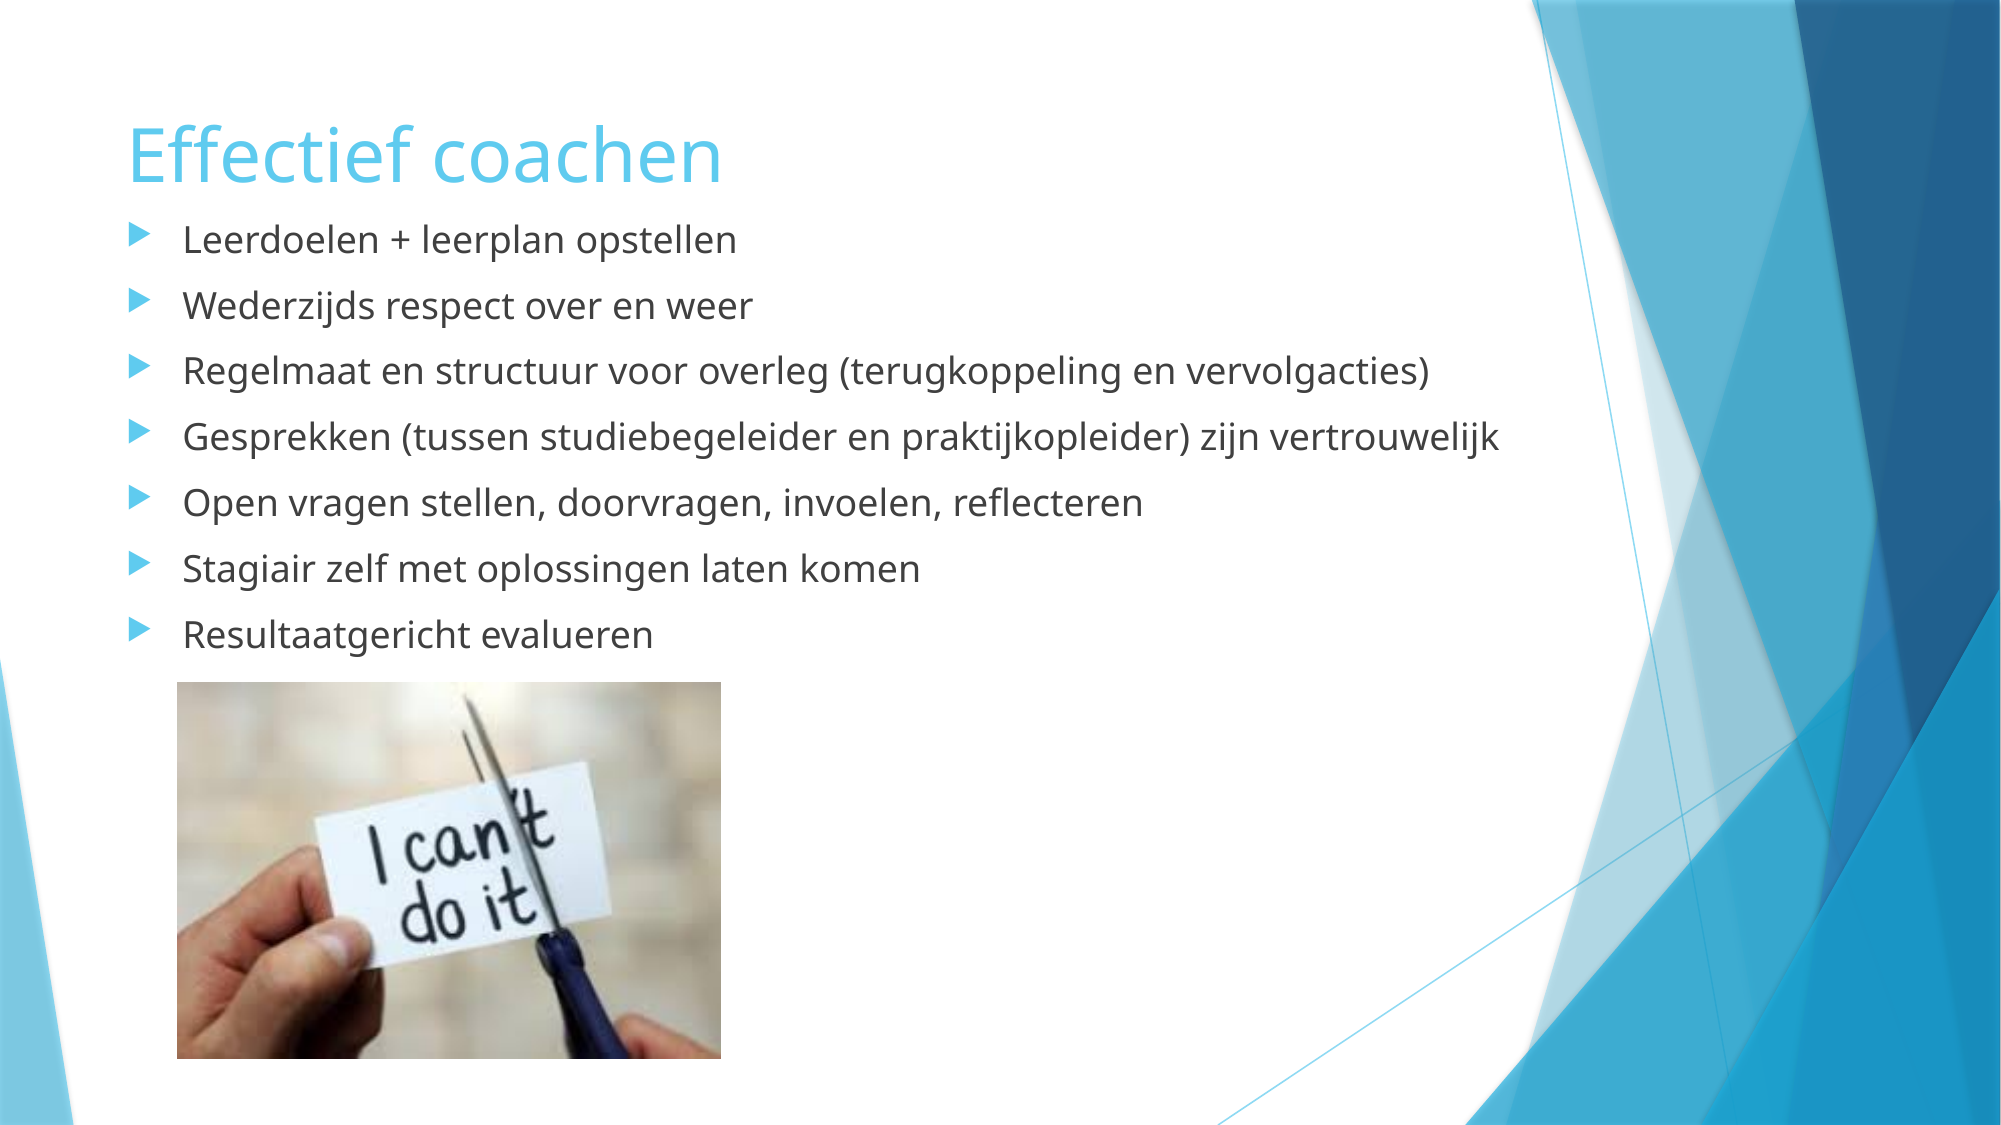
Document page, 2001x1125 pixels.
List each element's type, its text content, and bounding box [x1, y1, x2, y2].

picture [177, 682, 722, 1060]
list Leerdoelen + leerplan opstellen Wederzijds respect over en weer Regelmaat en structuur voor overleg (terugkoppeling en vervolgacties) Gesprekken (tussen studiebegeleider en praktijkopleider) zijn vertrouwelijk Open vragen stellen, doorvragen, invoelen, reflecteren Stagiair zelf met oplossingen laten komen Resultaatgericht evalueren [111, 208, 1522, 845]
title Effectief coachen [111, 99, 1522, 208]
